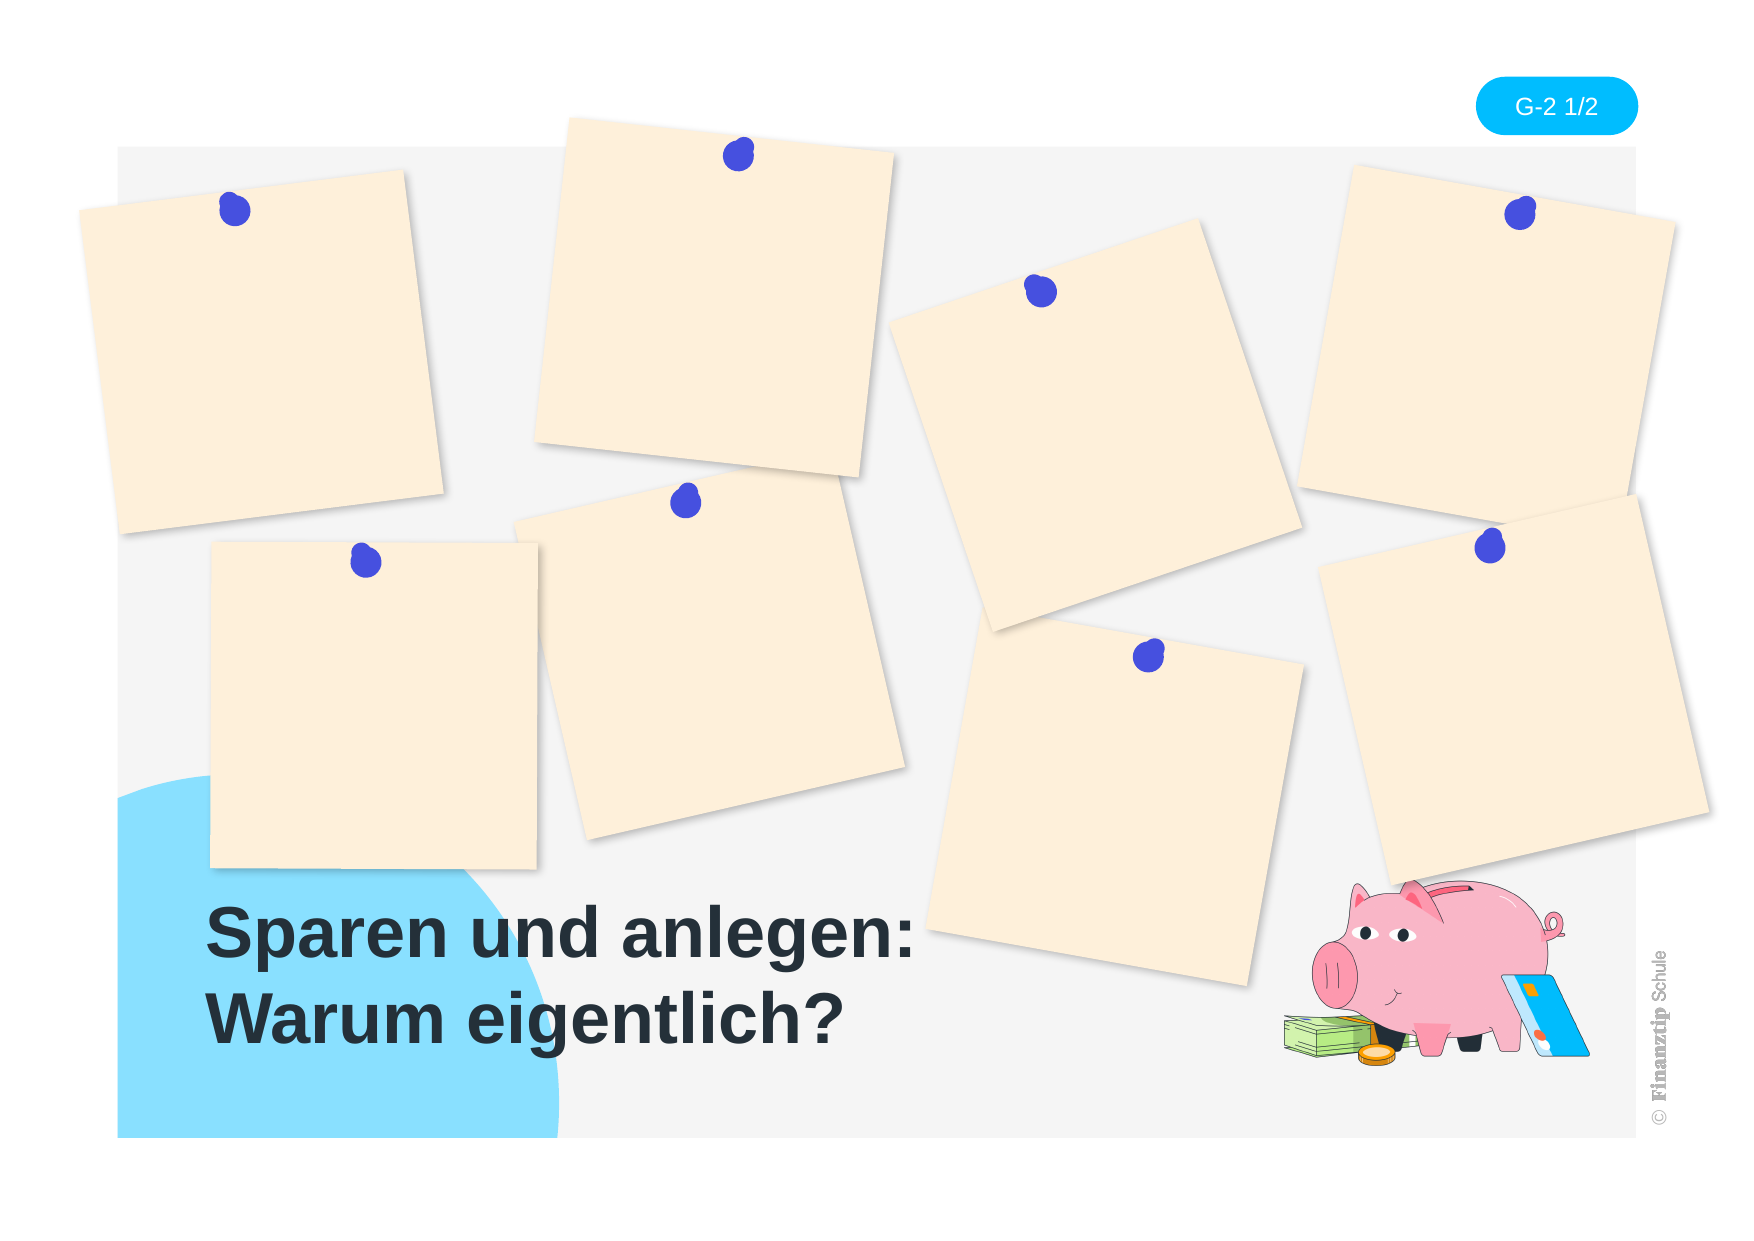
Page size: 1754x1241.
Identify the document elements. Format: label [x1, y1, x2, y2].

text_box [550, 134, 878, 461]
picture [1524, 984, 1537, 996]
picture [1648, 951, 1670, 1101]
text_box [932, 261, 1259, 589]
text_box [1350, 526, 1677, 853]
text_box [951, 633, 1278, 960]
text_box [1322, 190, 1650, 518]
text_box [546, 481, 873, 808]
picture [1284, 879, 1590, 1066]
text_box [98, 188, 425, 516]
text_box [210, 542, 538, 869]
